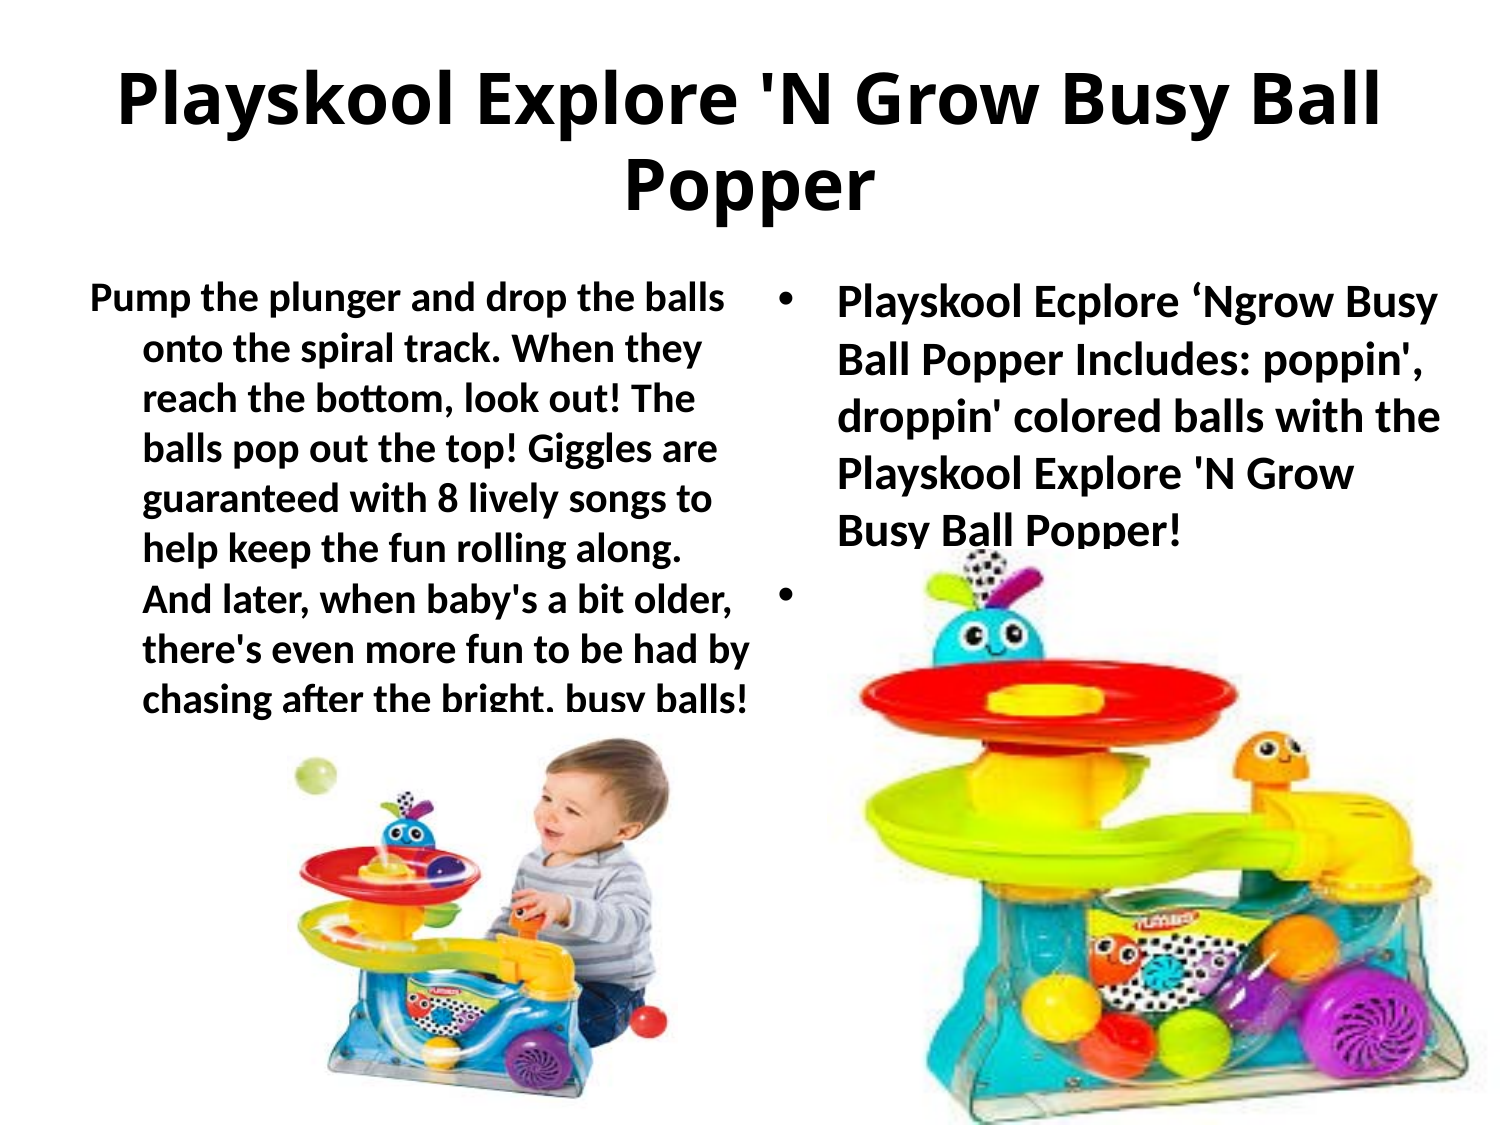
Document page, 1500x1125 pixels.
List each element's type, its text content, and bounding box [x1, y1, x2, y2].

title Playskool Explore 'N Grow Busy Ball Popper [75, 45, 1425, 233]
list Pump the plunger and drop the balls onto the spiral track. When they reach the bottom, look out! The balls pop out the top! Giggles are guaranteed with 8 lively songs to help keep the fun rolling along. And later, when baby's a bit older, there's even more fun to be had by chasing after the bright, busy balls! [75, 262, 775, 775]
picture [827, 549, 1500, 1125]
list Playskool Ecplore ‘Ngrow Busy Ball Popper Includes: poppin', droppin' colored balls with the Playskool Explore 'N Grow Busy Ball Popper! Cost: $18.99 [762, 262, 1463, 638]
picture [287, 712, 678, 1125]
